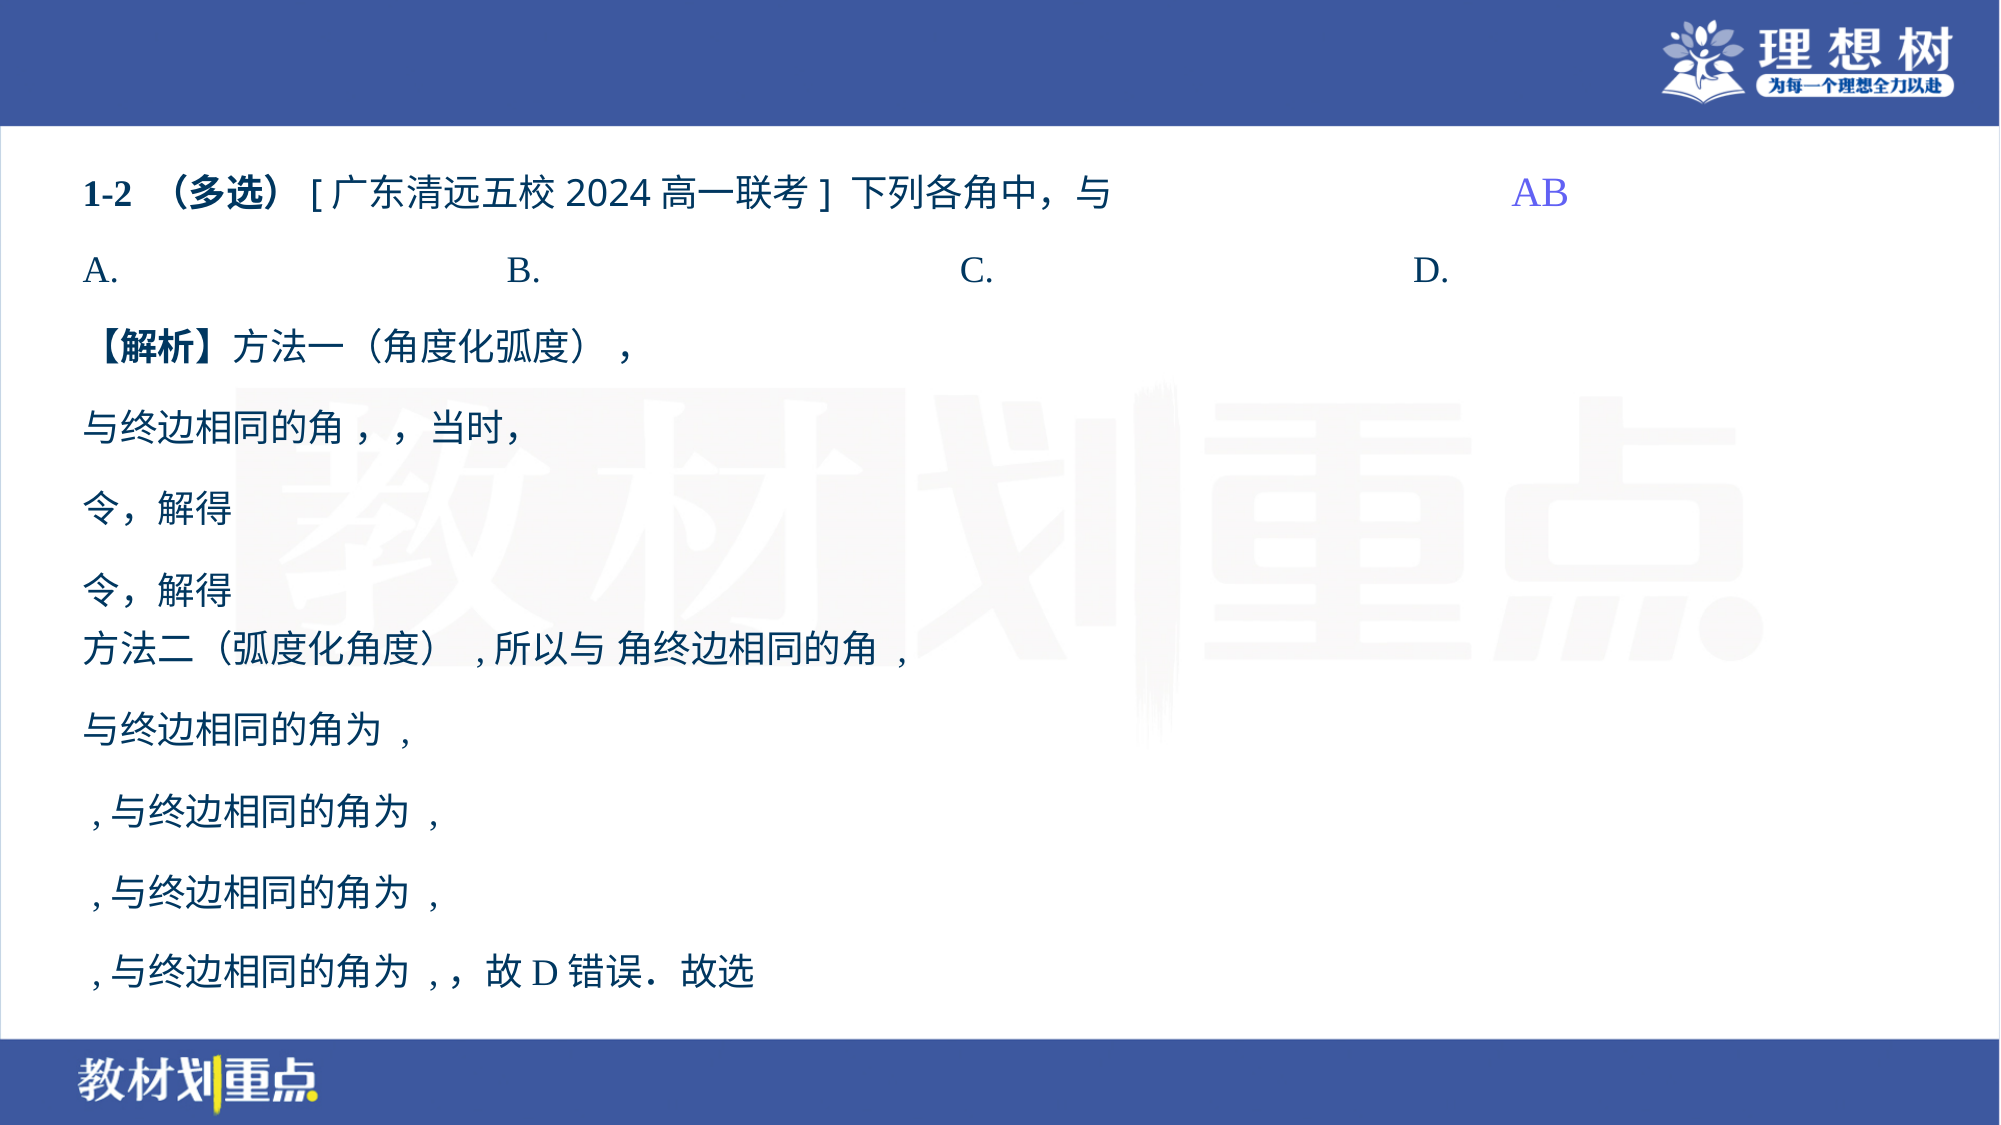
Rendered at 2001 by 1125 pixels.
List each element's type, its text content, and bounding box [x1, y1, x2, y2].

picture [0, 0, 2000, 1125]
text_box AB [1496, 162, 1585, 213]
